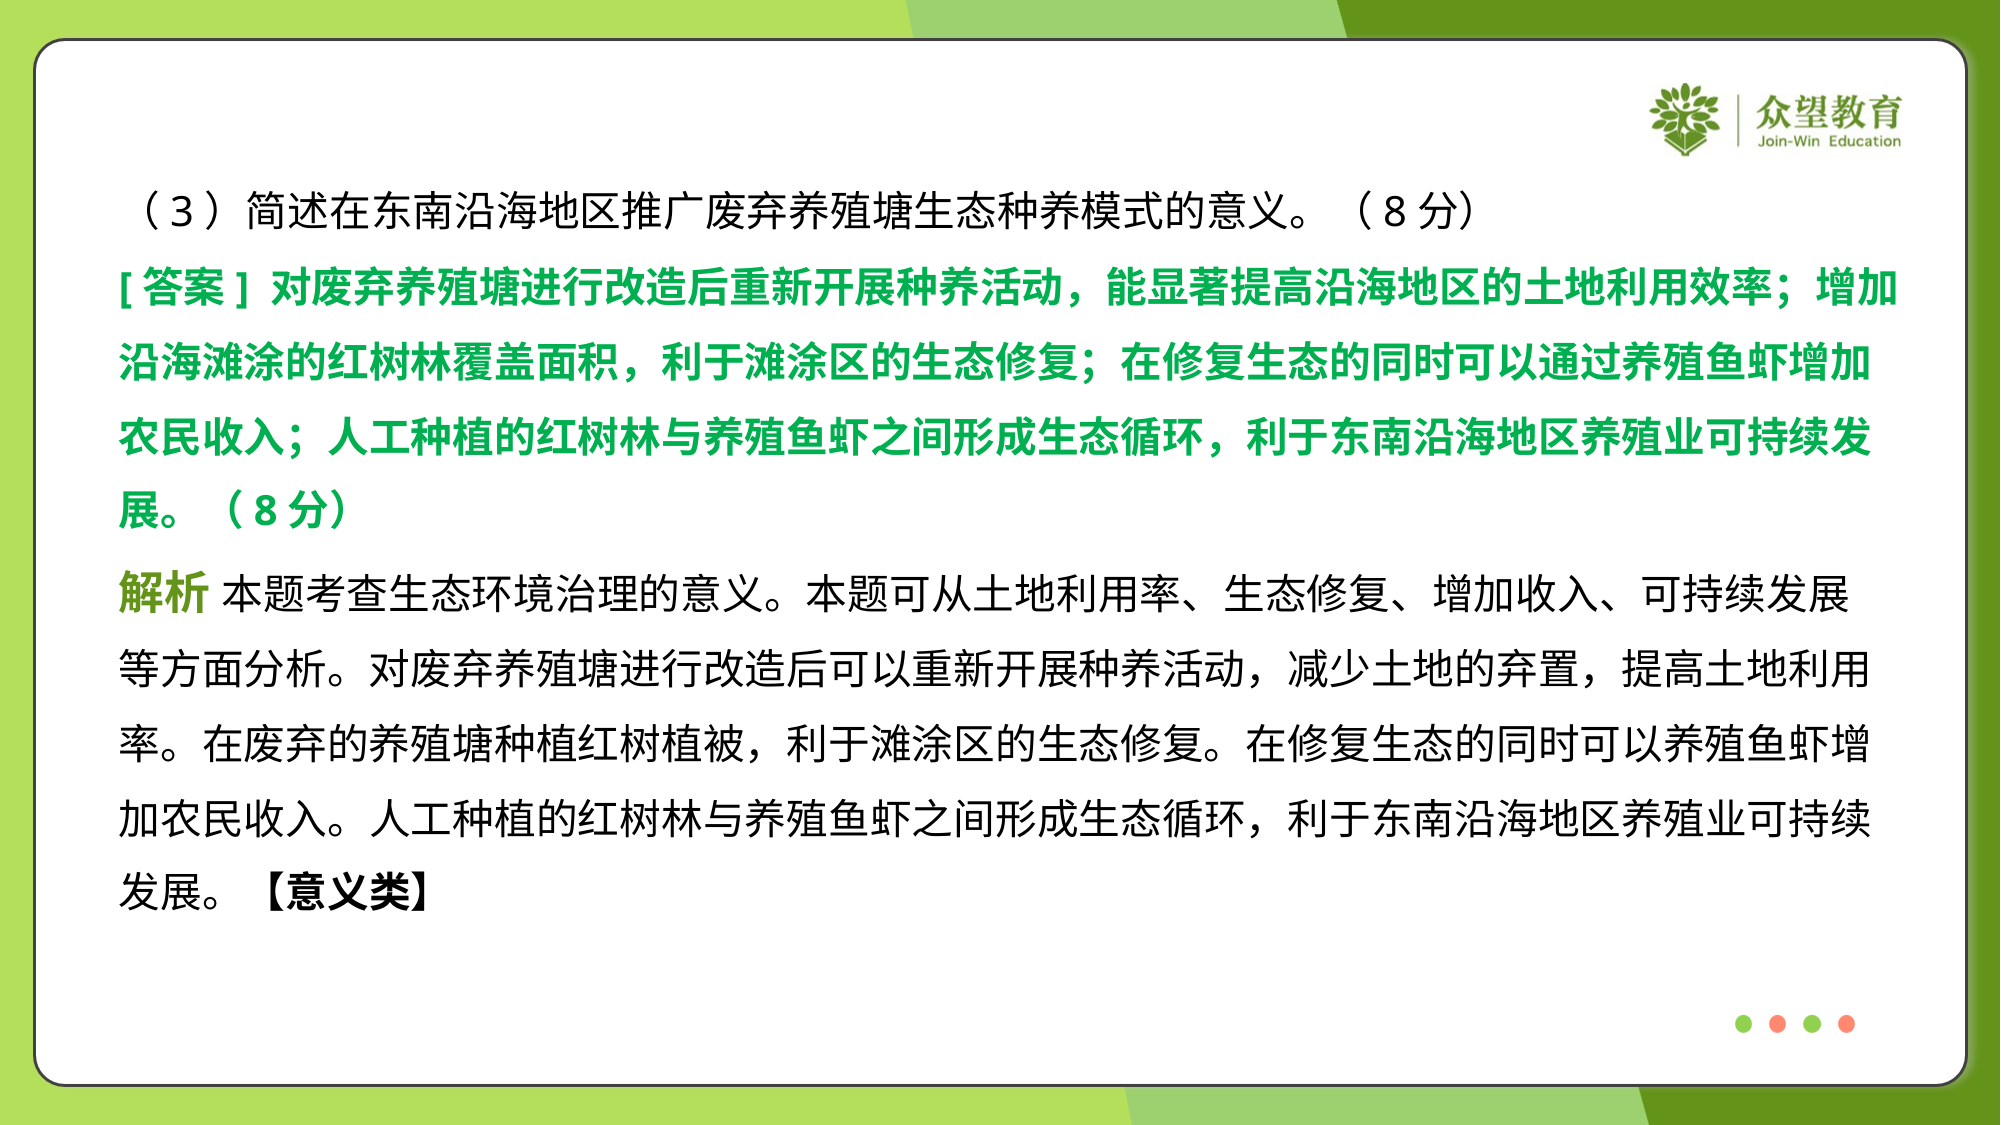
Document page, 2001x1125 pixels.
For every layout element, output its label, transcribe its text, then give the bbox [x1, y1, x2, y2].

picture [0, 0, 2000, 1125]
text_box （3）简述在东南沿海地区推广废弃养殖塘生态种养模式的意义。（8分） [118, 159, 1883, 227]
text_box 解析 本题考查生态环境治理的意义。本题可从土地利用率、生态修复、增加收入、可持续发展 等方面分析。对废弃养殖塘进行改造后可以重新开展种养活动，减少土地的弃置，提高土地利用 率。在废弃的养殖塘种植红树植被，利于滩涂区的生态修复。在修复生态的同时可以养殖鱼虾增 加农民收入。人工种植的红树林与养殖鱼虾之间形成生态循环，利于东南沿海地区养殖业可持续 发展。【意义类】 [118, 541, 1883, 909]
text_box [答案] 对废弃养殖塘进行改造后重新开展种养活动，能显著提高沿海地区的土地利用效率；增加 沿海滩涂的红树林覆盖面积，利于滩涂区的生态修复；在修复生态的同时可以通过养殖鱼虾增加 农民收入；人工种植的红树林与养殖鱼虾之间形成生态循环，利于东南沿海地区养殖业可持续发 展。（8分） [118, 235, 1883, 526]
